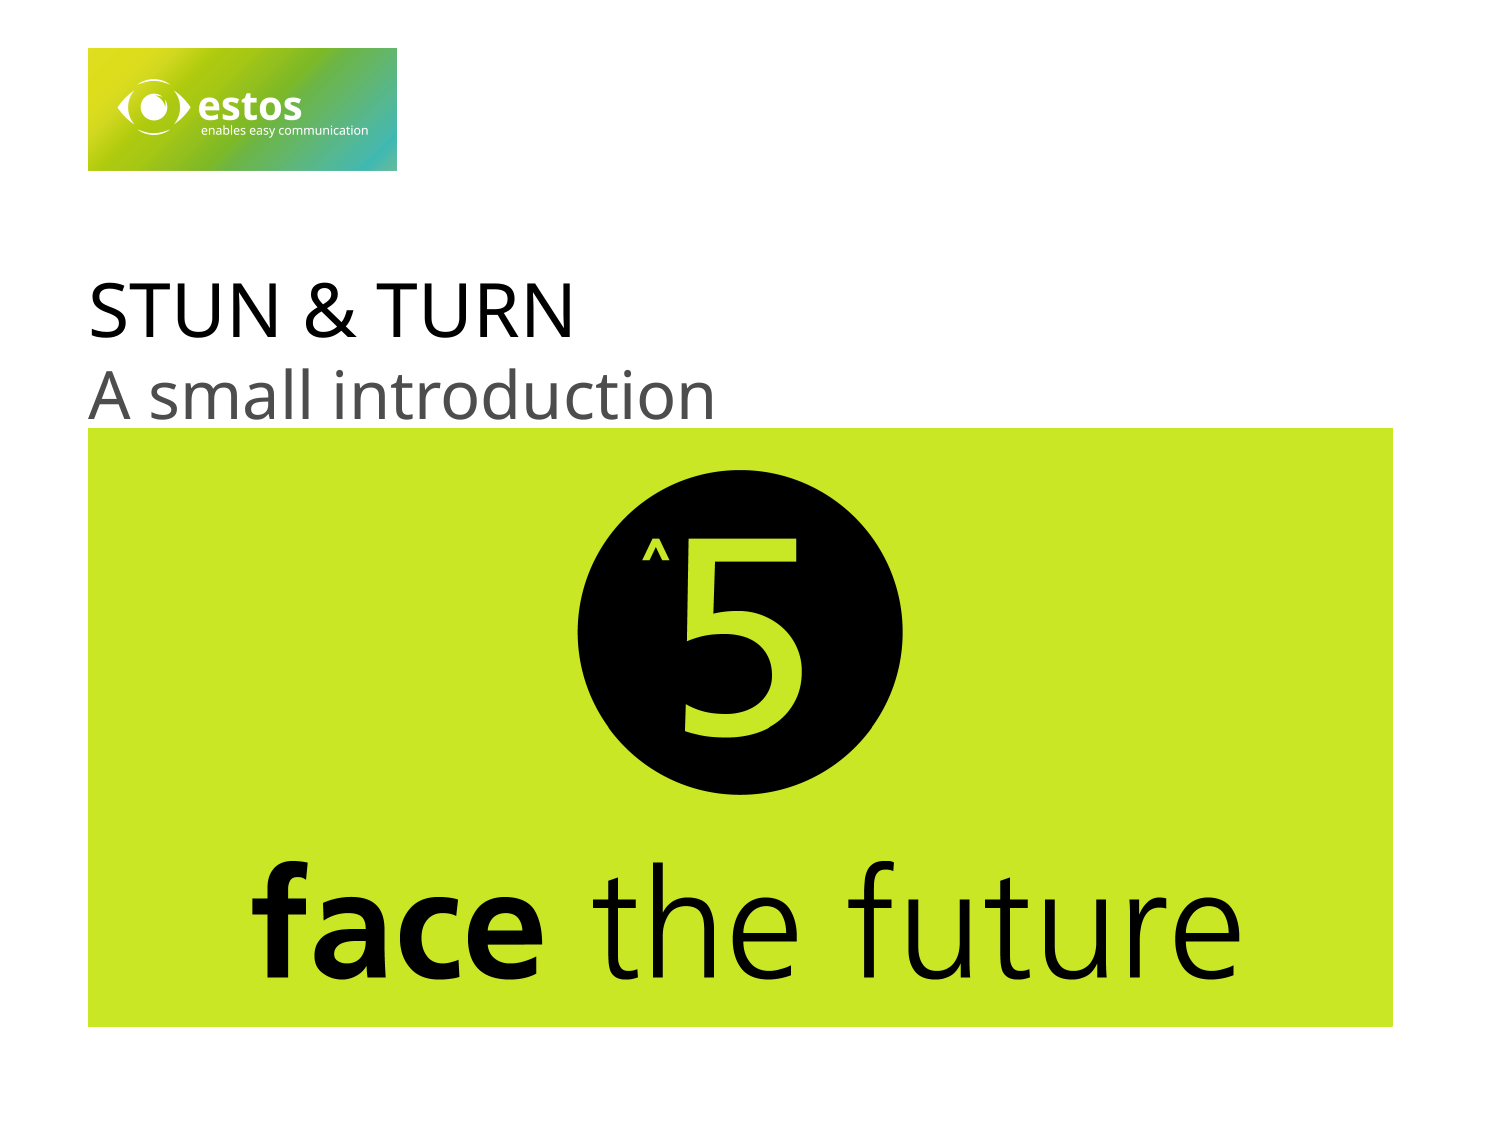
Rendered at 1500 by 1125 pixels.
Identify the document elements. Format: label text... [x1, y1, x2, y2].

picture [88, 48, 397, 171]
title STUN & TURN [88, 172, 1393, 353]
subtitle A small introduction [88, 361, 1393, 424]
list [88, 428, 1393, 1026]
